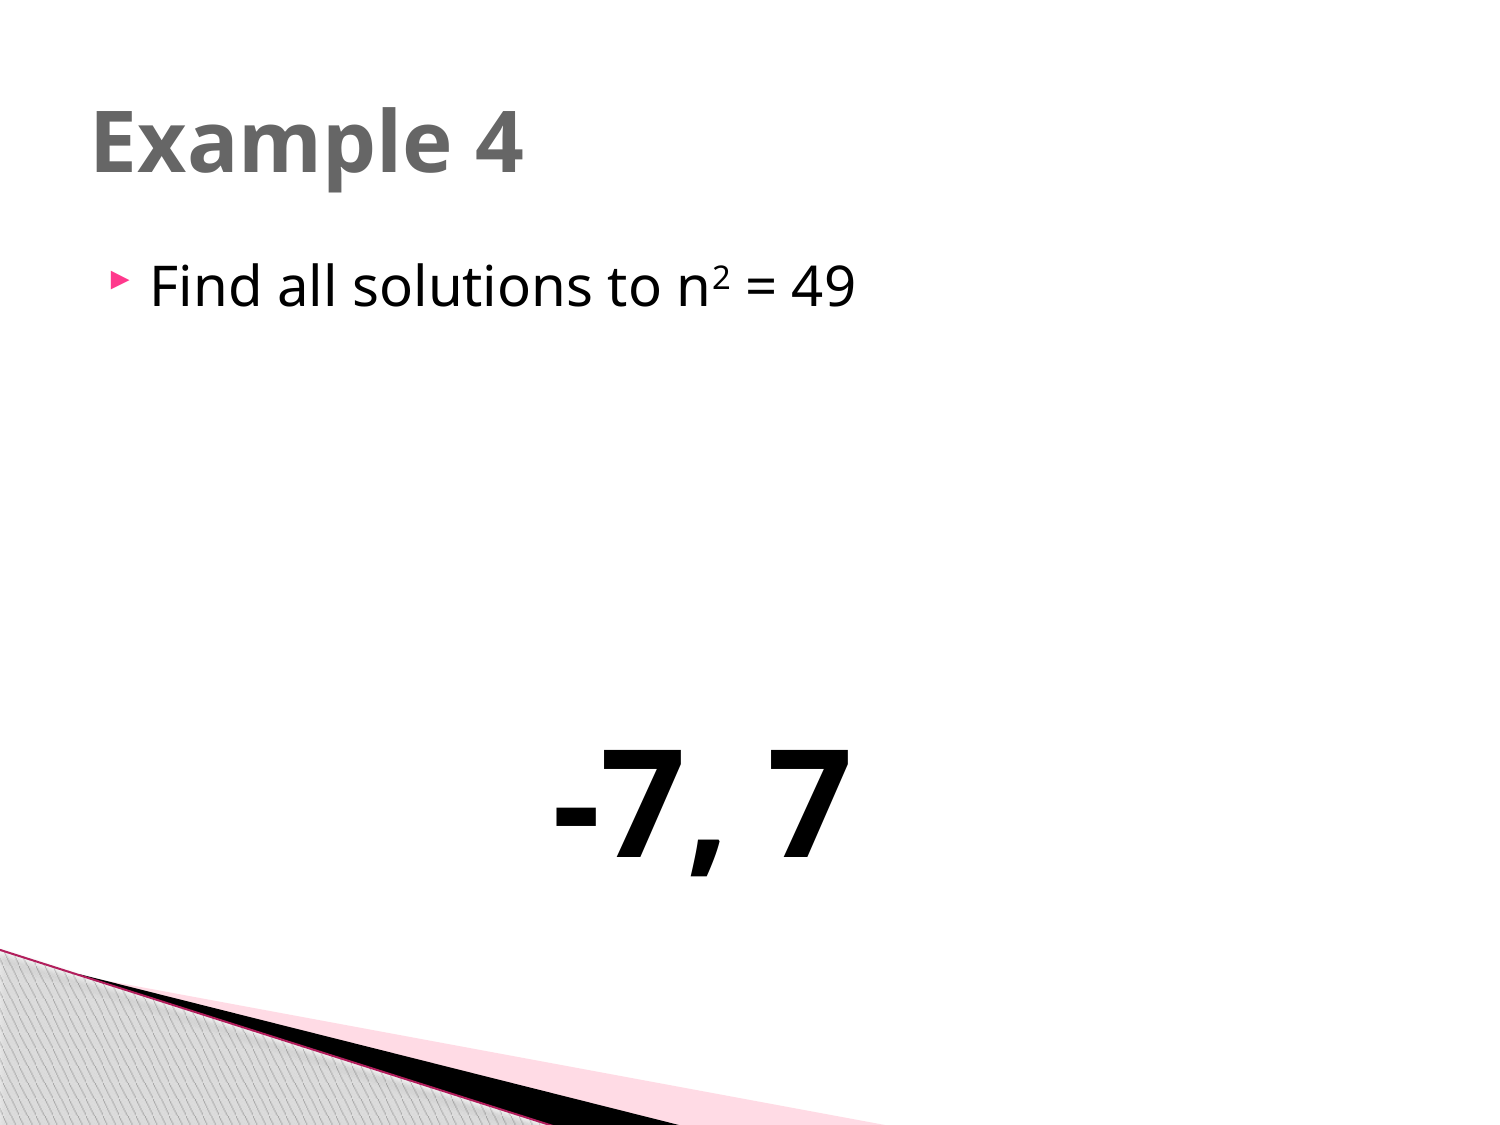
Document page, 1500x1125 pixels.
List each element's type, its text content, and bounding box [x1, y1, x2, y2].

list Find all solutions to n2 = 49 [75, 243, 1425, 986]
title Example 4 [75, 45, 1425, 233]
text_box -7, 7 [537, 699, 869, 895]
